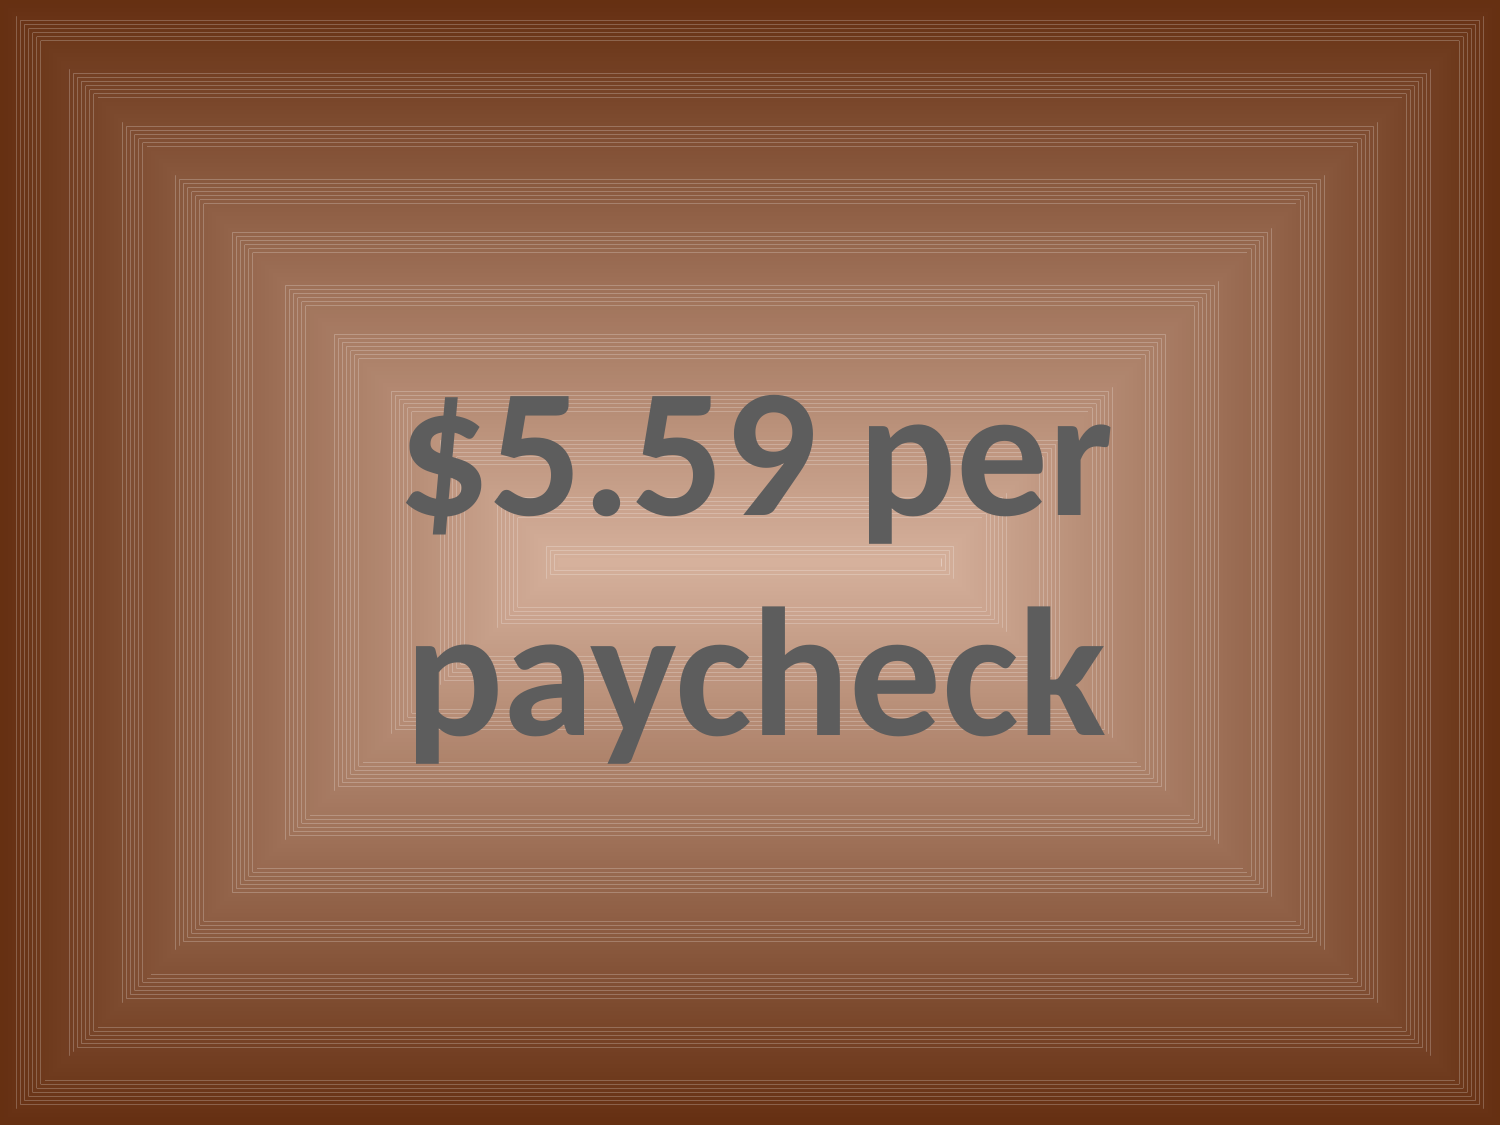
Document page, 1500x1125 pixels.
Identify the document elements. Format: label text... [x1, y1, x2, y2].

text_box $5.59 per paycheck [137, 324, 1375, 780]
